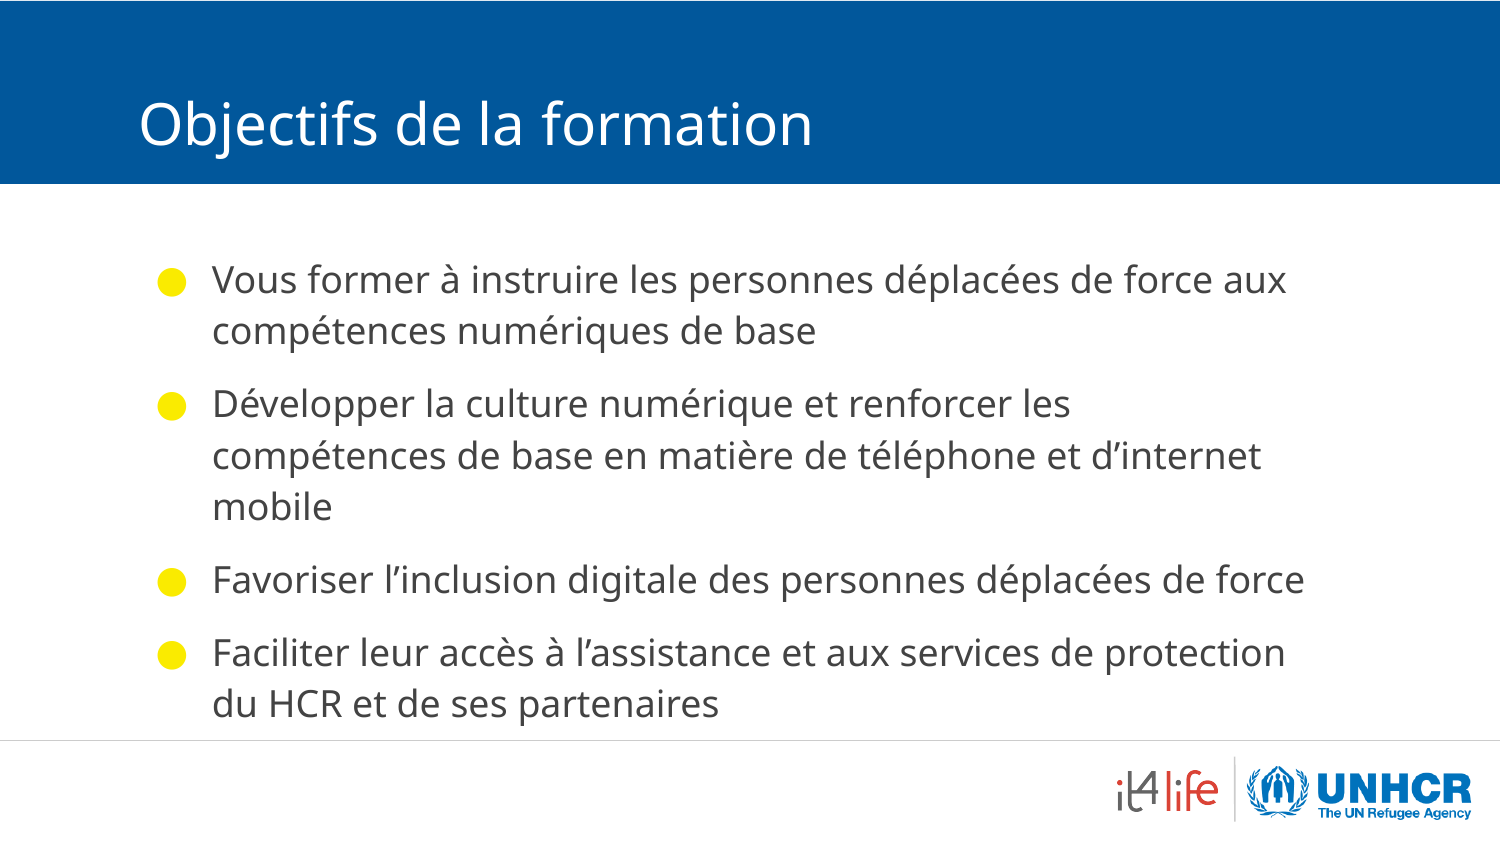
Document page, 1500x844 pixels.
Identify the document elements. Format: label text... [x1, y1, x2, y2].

picture [0, 184, 1500, 844]
text_box [0, 0, 1500, 184]
text_box Vous former à instruire les personnes déplacées de force aux compétences numériques de base Développer la culture numérique et renforcer les compétences de base en matière de téléphone et d’internet mobile Favoriser l’inclusion digitale des personnes déplacées de force Faciliter leur accès à l’assistance et aux services de protection du HCR et de ses partenaires [121, 233, 1326, 802]
title Objectifs de la formation [138, 33, 1477, 158]
